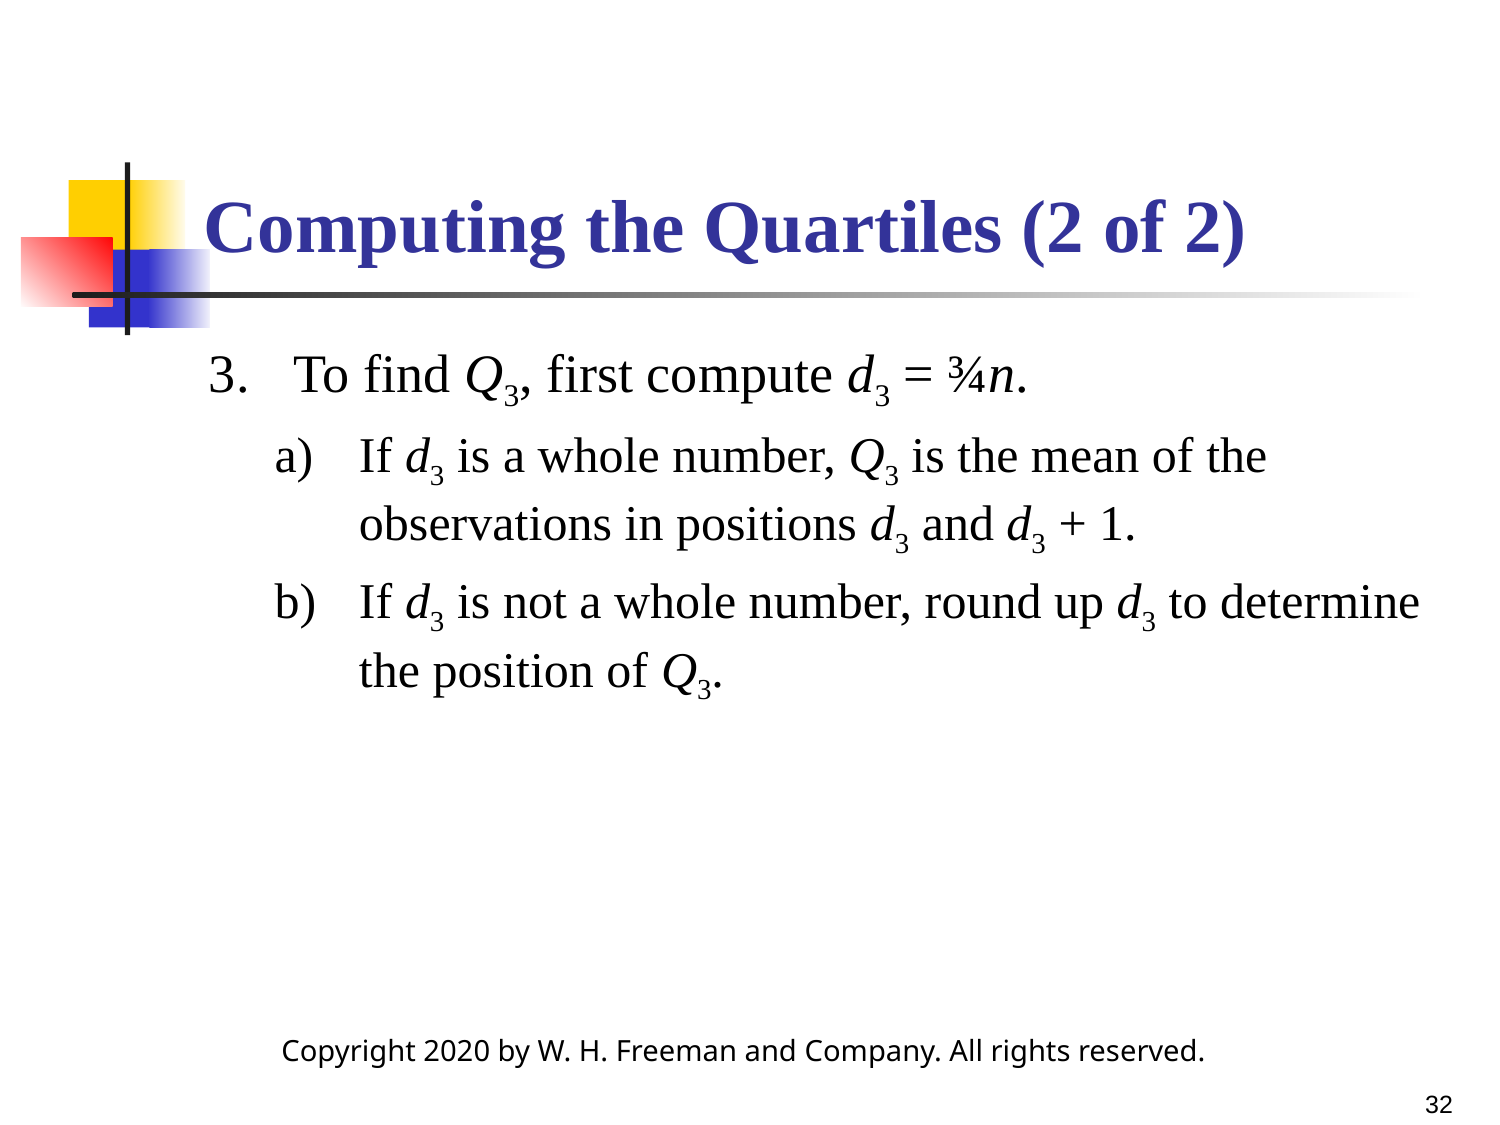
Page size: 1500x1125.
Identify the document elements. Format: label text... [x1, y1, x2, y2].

list To find Q3, first compute d3 = ¾n. If d3 is a whole number, Q3 is the mean of the observations in positions d3 and d3 + 1. If d3 is not a whole number, round up d3 to determine the position of Q3. [193, 331, 1469, 1006]
title Computing the Quartiles (2 of 2) [188, 35, 1468, 275]
